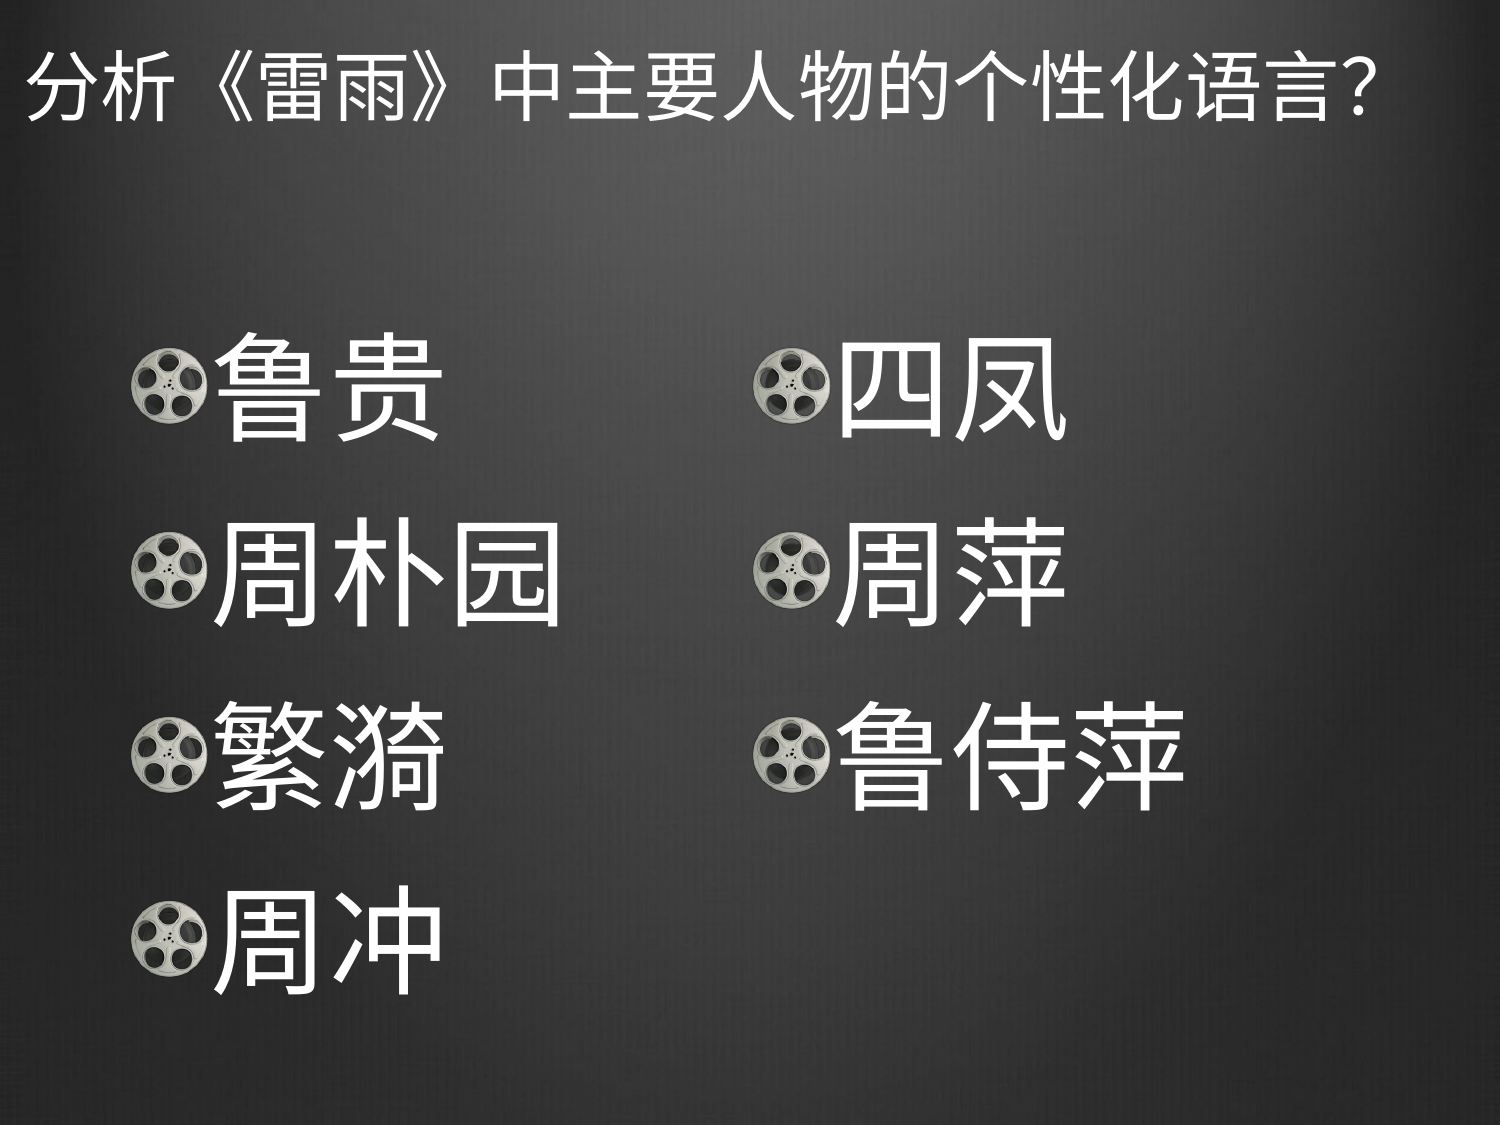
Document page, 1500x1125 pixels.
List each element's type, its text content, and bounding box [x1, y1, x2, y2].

picture [749, 527, 834, 612]
title 分析《雷雨》中主要人物的个性化语言？ [0, 19, 1442, 255]
picture [749, 343, 834, 427]
picture [127, 343, 211, 427]
picture [127, 896, 211, 980]
picture [127, 527, 211, 612]
picture [749, 712, 834, 796]
picture [127, 712, 211, 796]
list 鲁贵 周朴园 繁漪 周冲 四凤 周萍 鲁侍萍 [112, 306, 1388, 1005]
